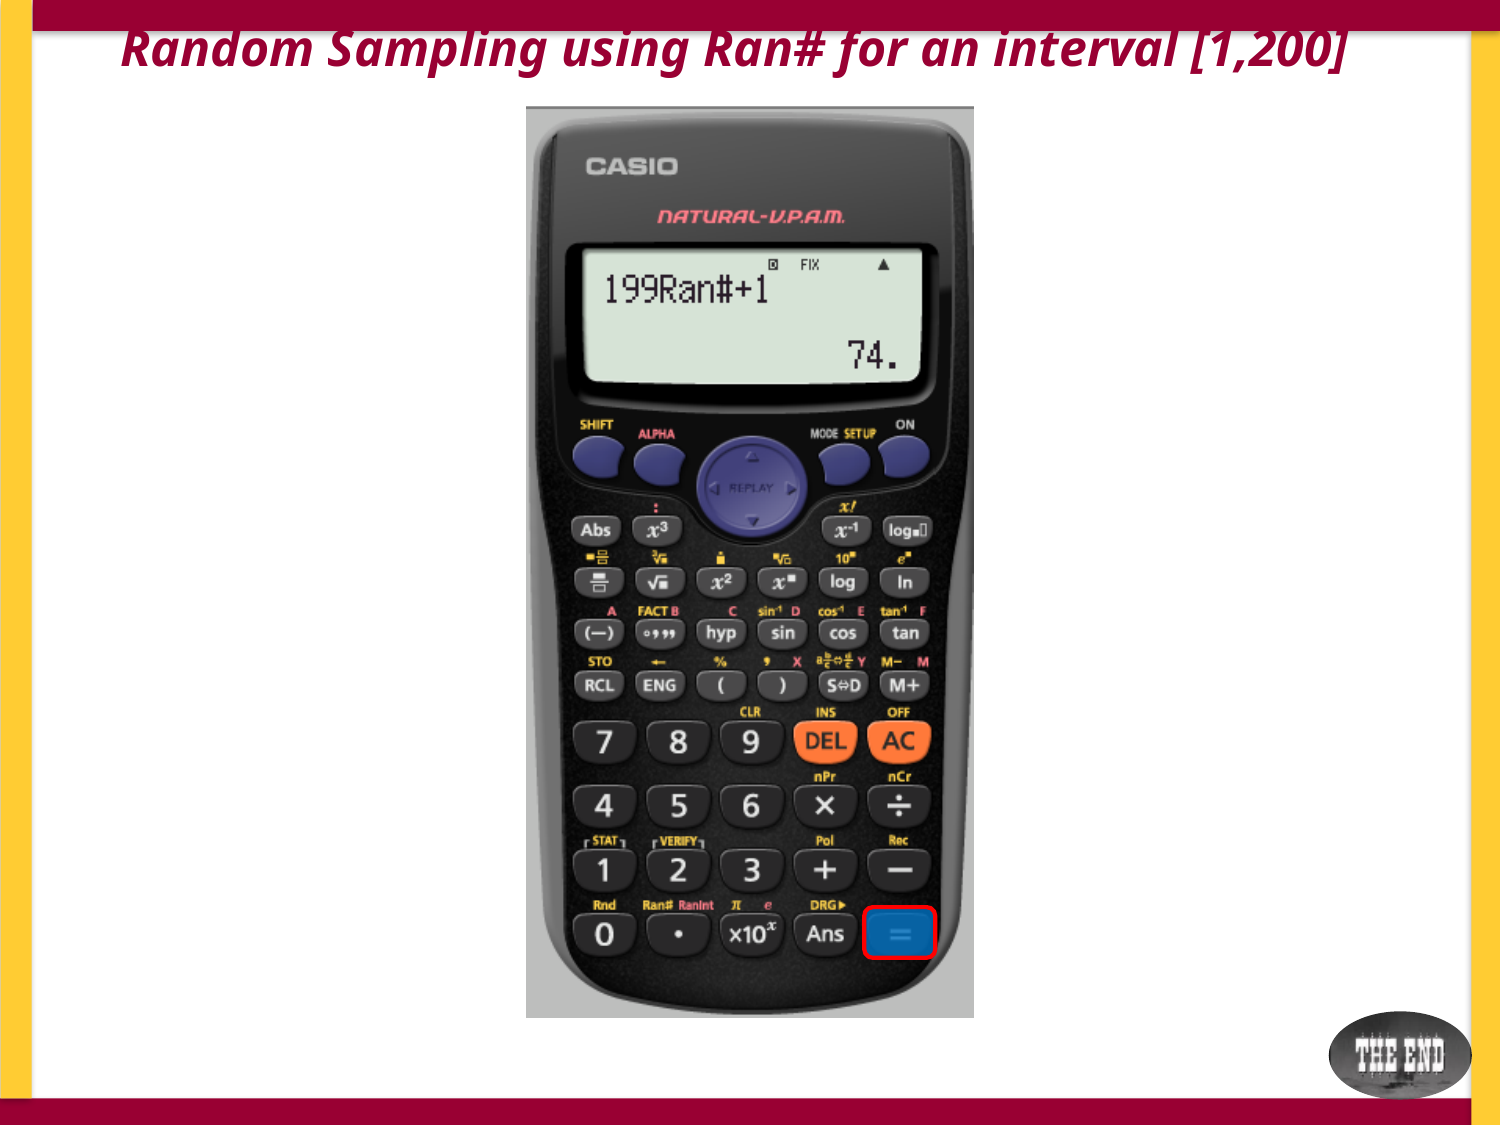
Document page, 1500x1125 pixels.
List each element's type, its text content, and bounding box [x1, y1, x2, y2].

picture [1328, 1011, 1472, 1100]
text_box Random Sampling using Ran# for an interval [1,200] [51, 9, 1418, 85]
picture [526, 106, 974, 1019]
